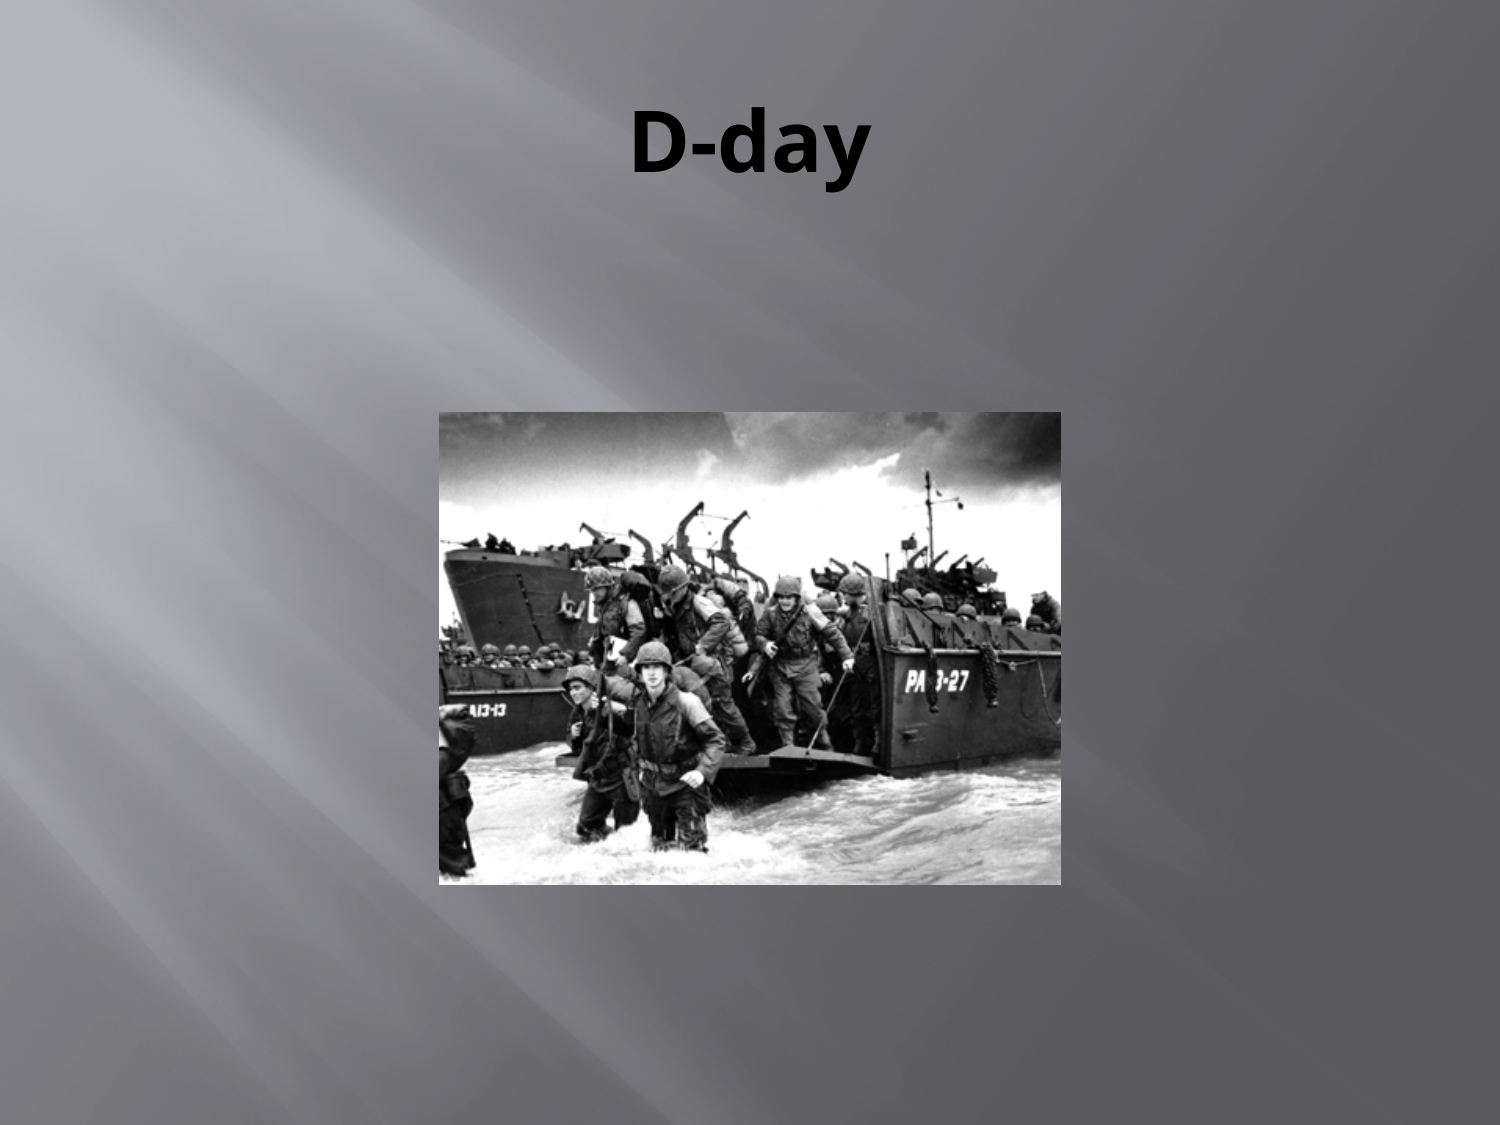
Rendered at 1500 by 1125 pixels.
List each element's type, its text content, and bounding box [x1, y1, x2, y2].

title D-day [75, 45, 1425, 233]
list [439, 412, 1061, 885]
